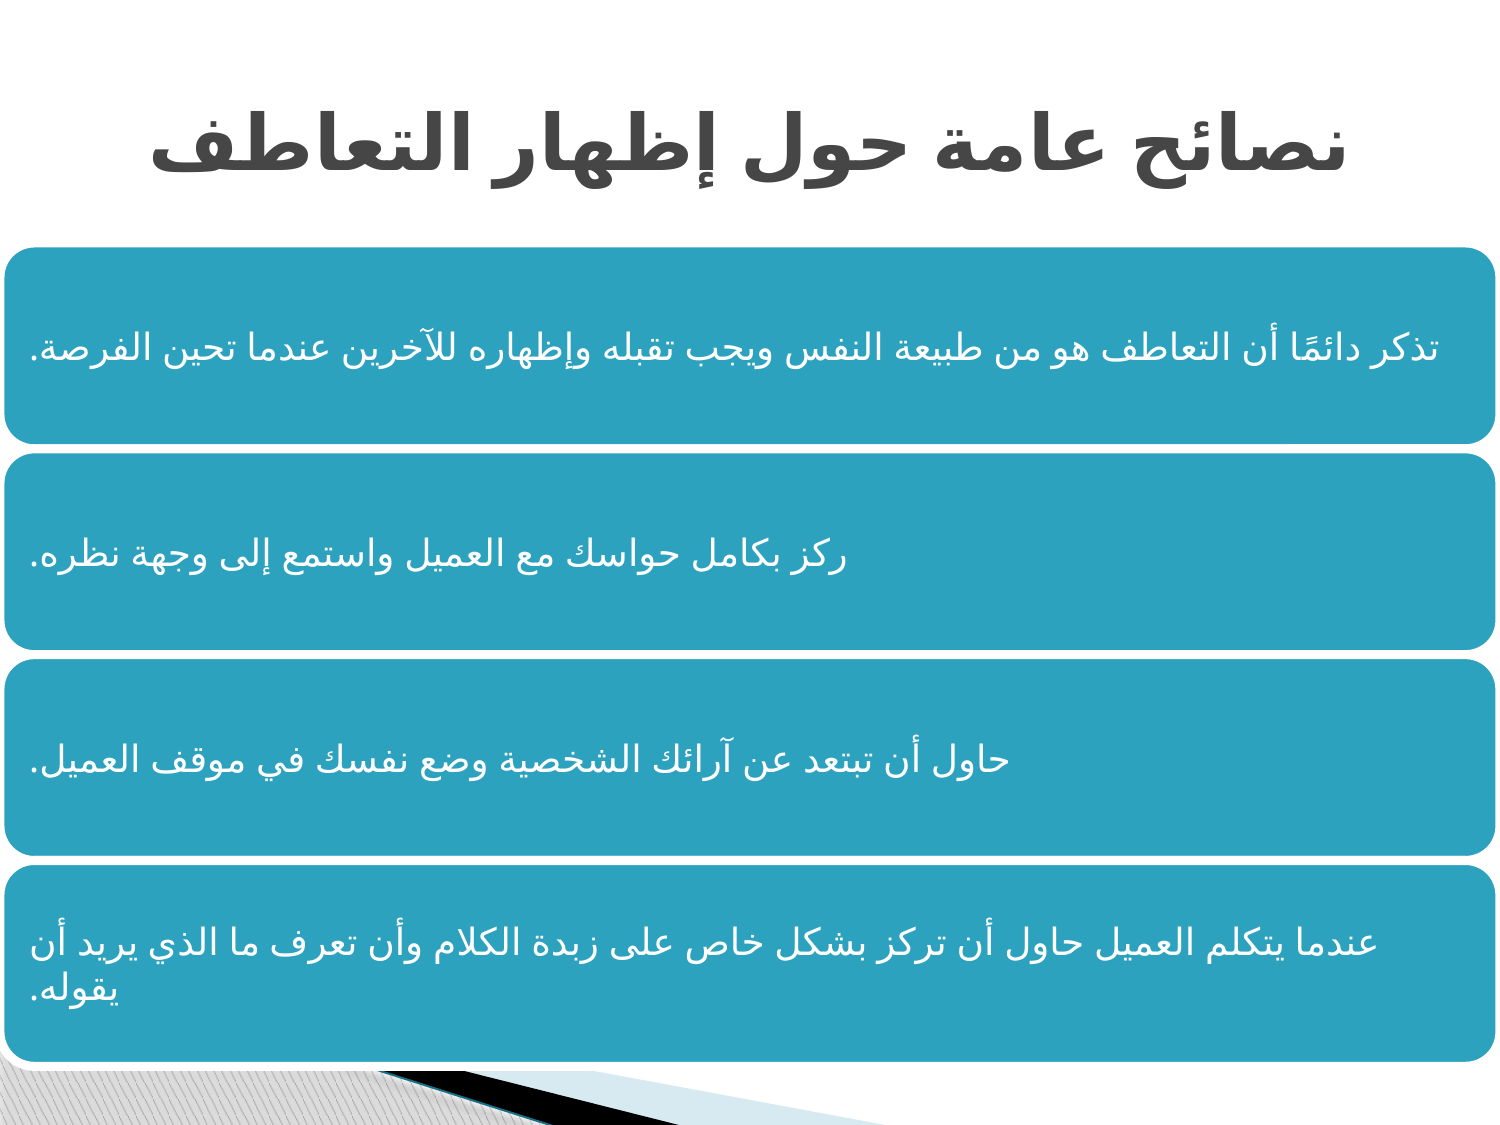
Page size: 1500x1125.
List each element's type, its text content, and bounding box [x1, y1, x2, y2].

title نصائح عامة حول إظهار التعاطف [75, 45, 1425, 233]
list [0, 242, 1500, 1067]
